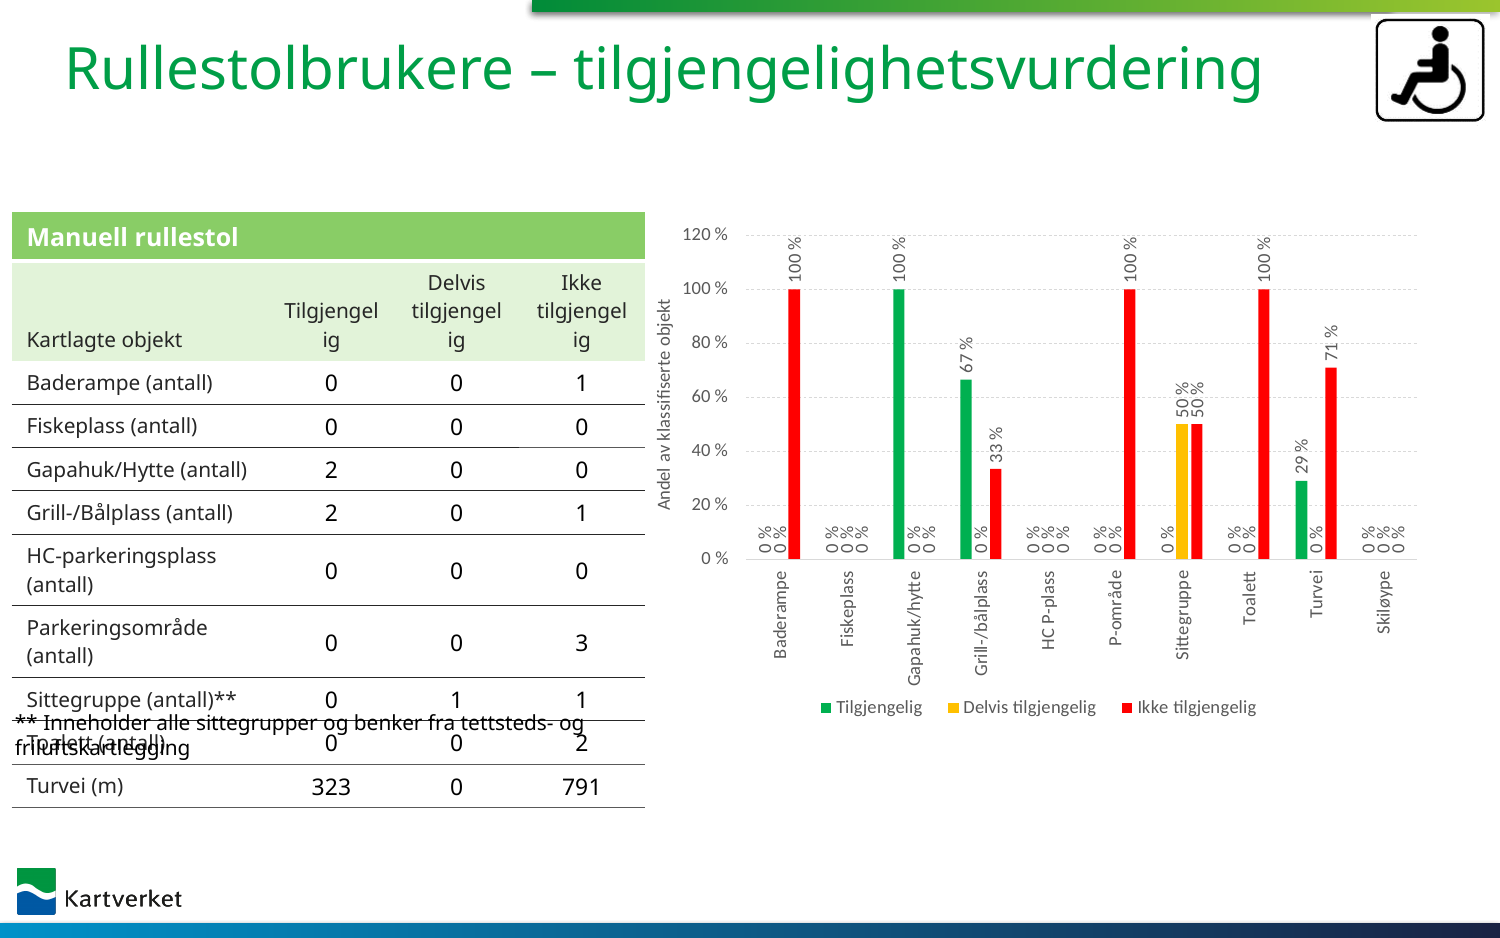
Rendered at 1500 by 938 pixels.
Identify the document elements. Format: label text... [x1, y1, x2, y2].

table_cell 0 [394, 361, 519, 404]
table_cell Gapahuk/Hytte (antall) [12, 448, 269, 490]
table_cell Kartlagte objekt [12, 263, 269, 361]
table_cell 0 [269, 405, 394, 447]
table_cell 0 [394, 491, 519, 534]
table_cell Delvis tilgjengelig [394, 263, 519, 361]
table_cell 0 [394, 448, 519, 490]
table_cell Grill-/Bålplass (antall) [12, 491, 269, 534]
table_cell Turvei (m) [12, 768, 269, 807]
table_cell 0 [269, 361, 394, 404]
table_header Manuell rullestol [12, 212, 645, 259]
table_cell 0 [394, 768, 519, 807]
table_cell 0 [519, 448, 638, 490]
table_cell 0 [519, 405, 638, 447]
table_cell 2 [269, 448, 394, 490]
table_cell 0 [269, 678, 394, 702]
table_cell 0 [394, 535, 519, 605]
table_cell Tilgjengelig [269, 263, 394, 361]
picture [643, 218, 1427, 728]
table_cell 0 [394, 606, 519, 677]
table_cell 0 [269, 535, 394, 605]
table_cell 1 [519, 678, 638, 702]
text_box Rullestolbrukere – tilgjengelighetsvurdering [49, 12, 1372, 109]
table_cell Sittegruppe (antall)** [12, 678, 269, 702]
table_cell 2 [269, 491, 394, 534]
table_cell Parkeringsområde (antall) [12, 606, 269, 677]
table_cell HC-parkeringsplass (antall) [12, 535, 269, 605]
table_cell Fiskeplass (antall) [12, 405, 269, 447]
table_cell 3 [519, 606, 638, 677]
table_cell 791 [519, 768, 645, 807]
table_cell 0 [519, 535, 638, 605]
table_cell Ikke tilgjengelig [519, 263, 638, 361]
text_box ** Inneholder alle sittegrupper og benker fra tettsteds- og friluftskartlegging [0, 702, 745, 768]
table_cell 323 [269, 768, 394, 807]
table_cell 1 [519, 361, 638, 404]
table_cell 1 [519, 491, 638, 534]
table_cell 0 [394, 405, 519, 447]
table_cell 0 [269, 606, 394, 677]
table_cell 1 [394, 678, 519, 702]
table_cell Baderampe (antall) [12, 361, 269, 404]
picture [1371, 13, 1491, 127]
